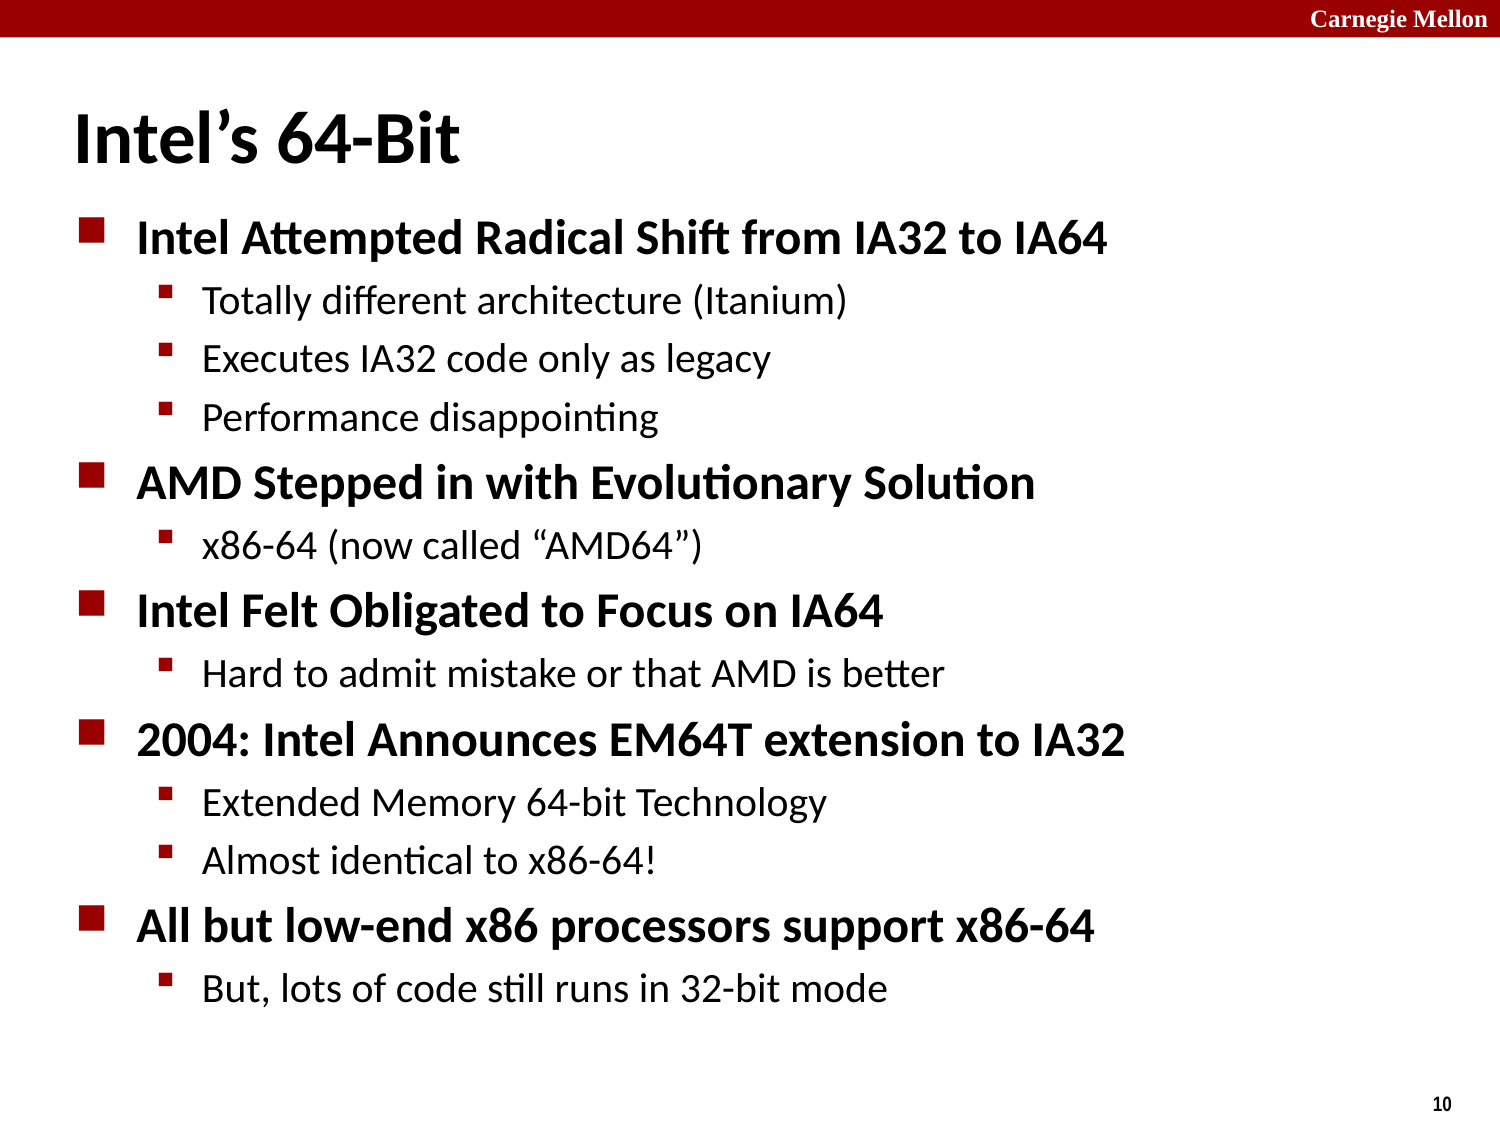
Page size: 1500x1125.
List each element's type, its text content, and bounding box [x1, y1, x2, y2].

list Intel Attempted Radical Shift from IA32 to IA64 Totally different architecture (Itanium) Executes IA32 code only as legacy Performance disappointing AMD Stepped in with Evolutionary Solution x86-64 (now called “AMD64”) Intel Felt Obligated to Focus on IA64 Hard to admit mistake or that AMD is better 2004: Intel Announces EM64T extension to IA32 Extended Memory 64-bit Technology Almost identical to x86-64! All but low-end x86 processors support x86-64 But, lots of code still runs in 32-bit mode [64, 196, 1361, 1013]
title Intel’s 64-Bit [58, 71, 1305, 197]
